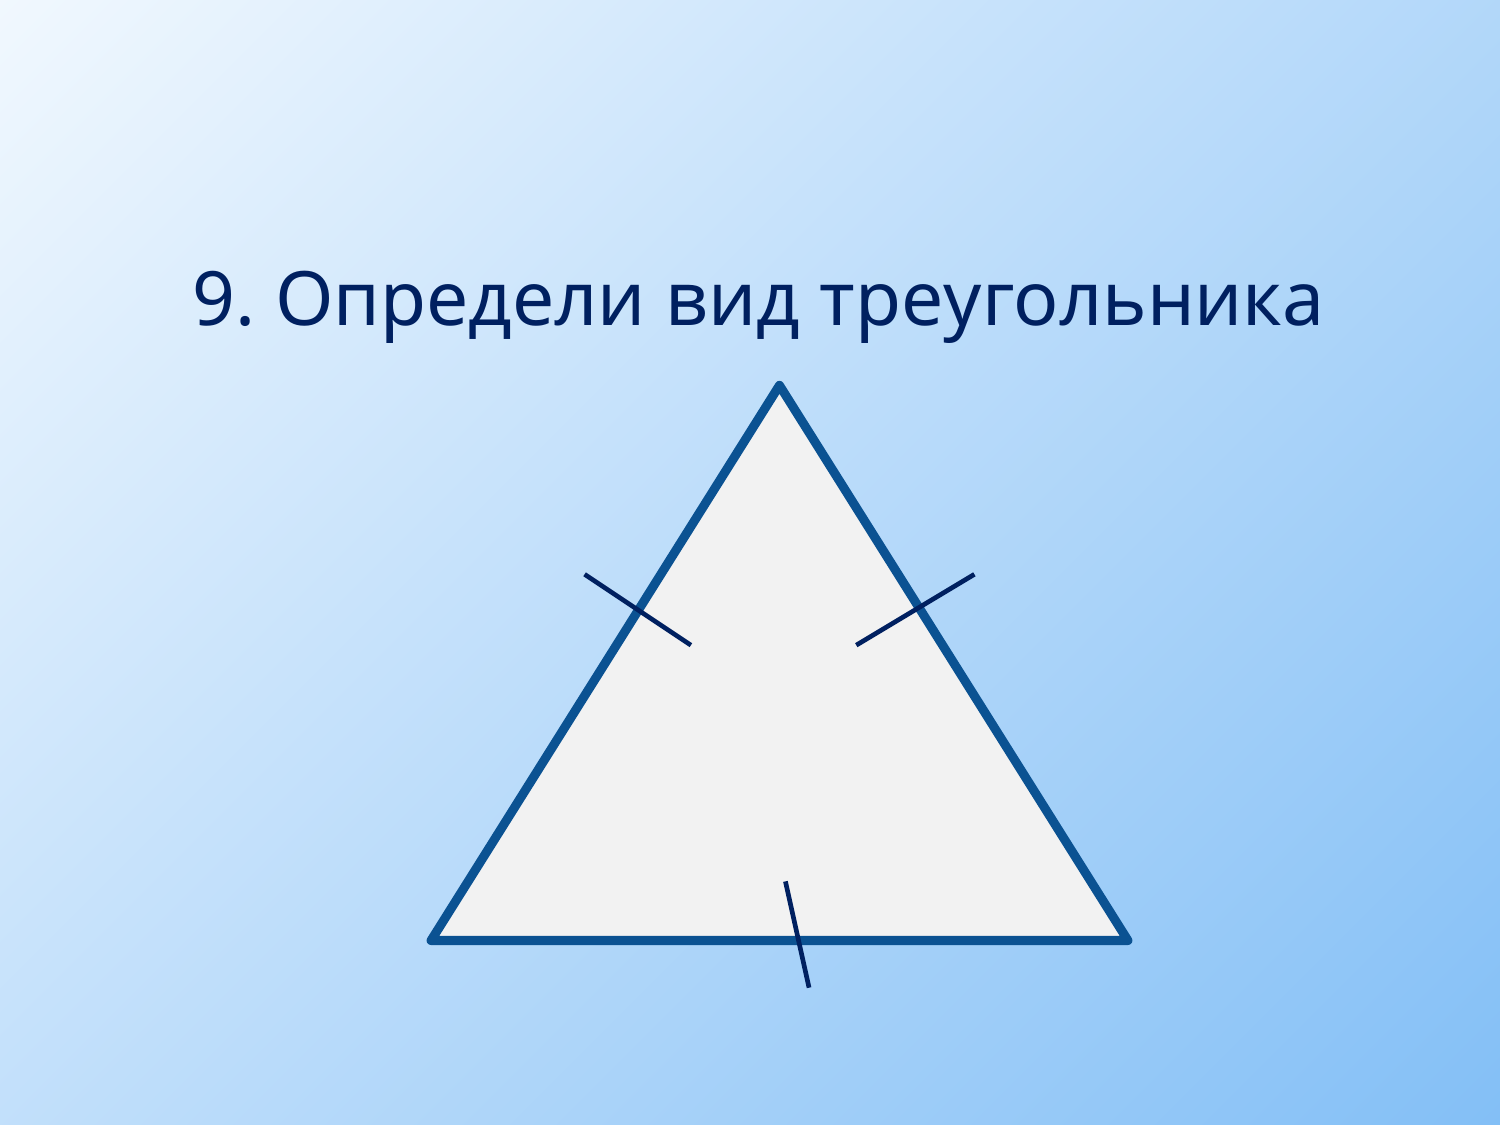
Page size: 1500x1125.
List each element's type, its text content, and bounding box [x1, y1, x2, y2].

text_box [855, 573, 975, 646]
list 9. Определи вид треугольника [75, 243, 1425, 986]
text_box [785, 881, 810, 988]
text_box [584, 573, 692, 646]
text_box [426, 380, 1133, 946]
